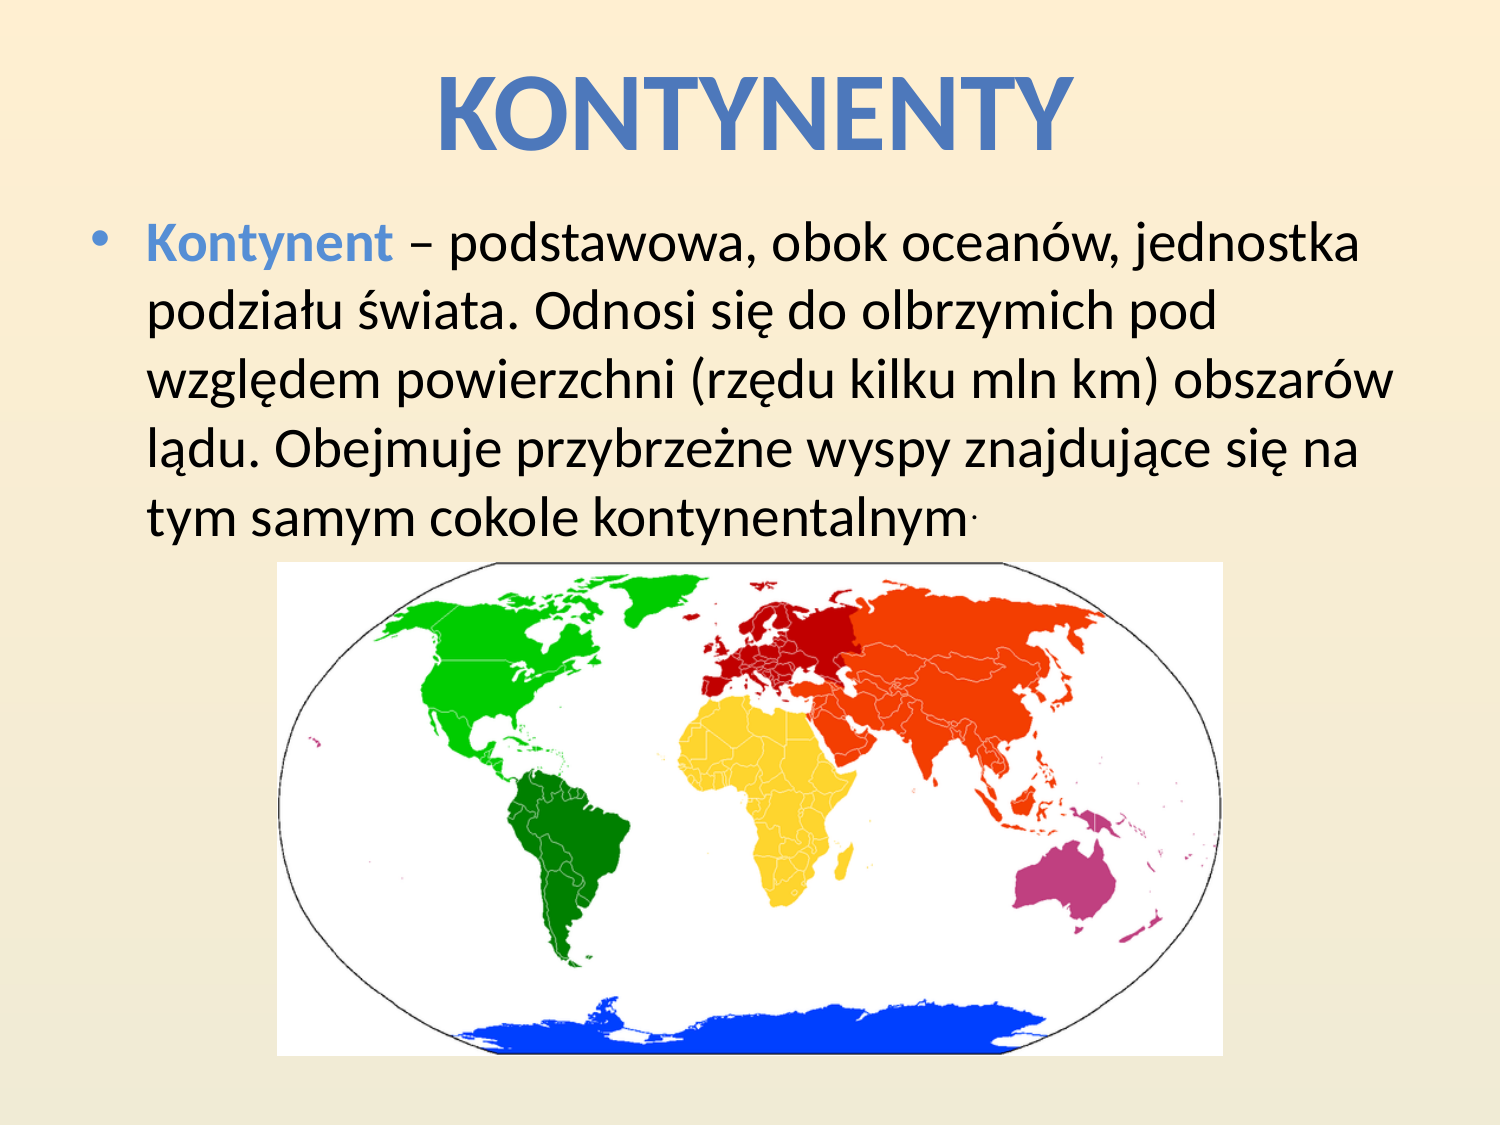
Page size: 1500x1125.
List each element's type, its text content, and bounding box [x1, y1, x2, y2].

picture [277, 562, 1223, 1056]
text_box kontynenty [348, 30, 1164, 181]
list Kontynent – podstawowa, obok oceanów, jednostka podziału świata. Odnosi się do olbrzymich pod względem powierzchni (rzędu kilku mln km) obszarów lądu. Obejmuje przybrzeżne wyspy znajdujące się na tym samym cokole kontynentalnym. [75, 196, 1425, 563]
